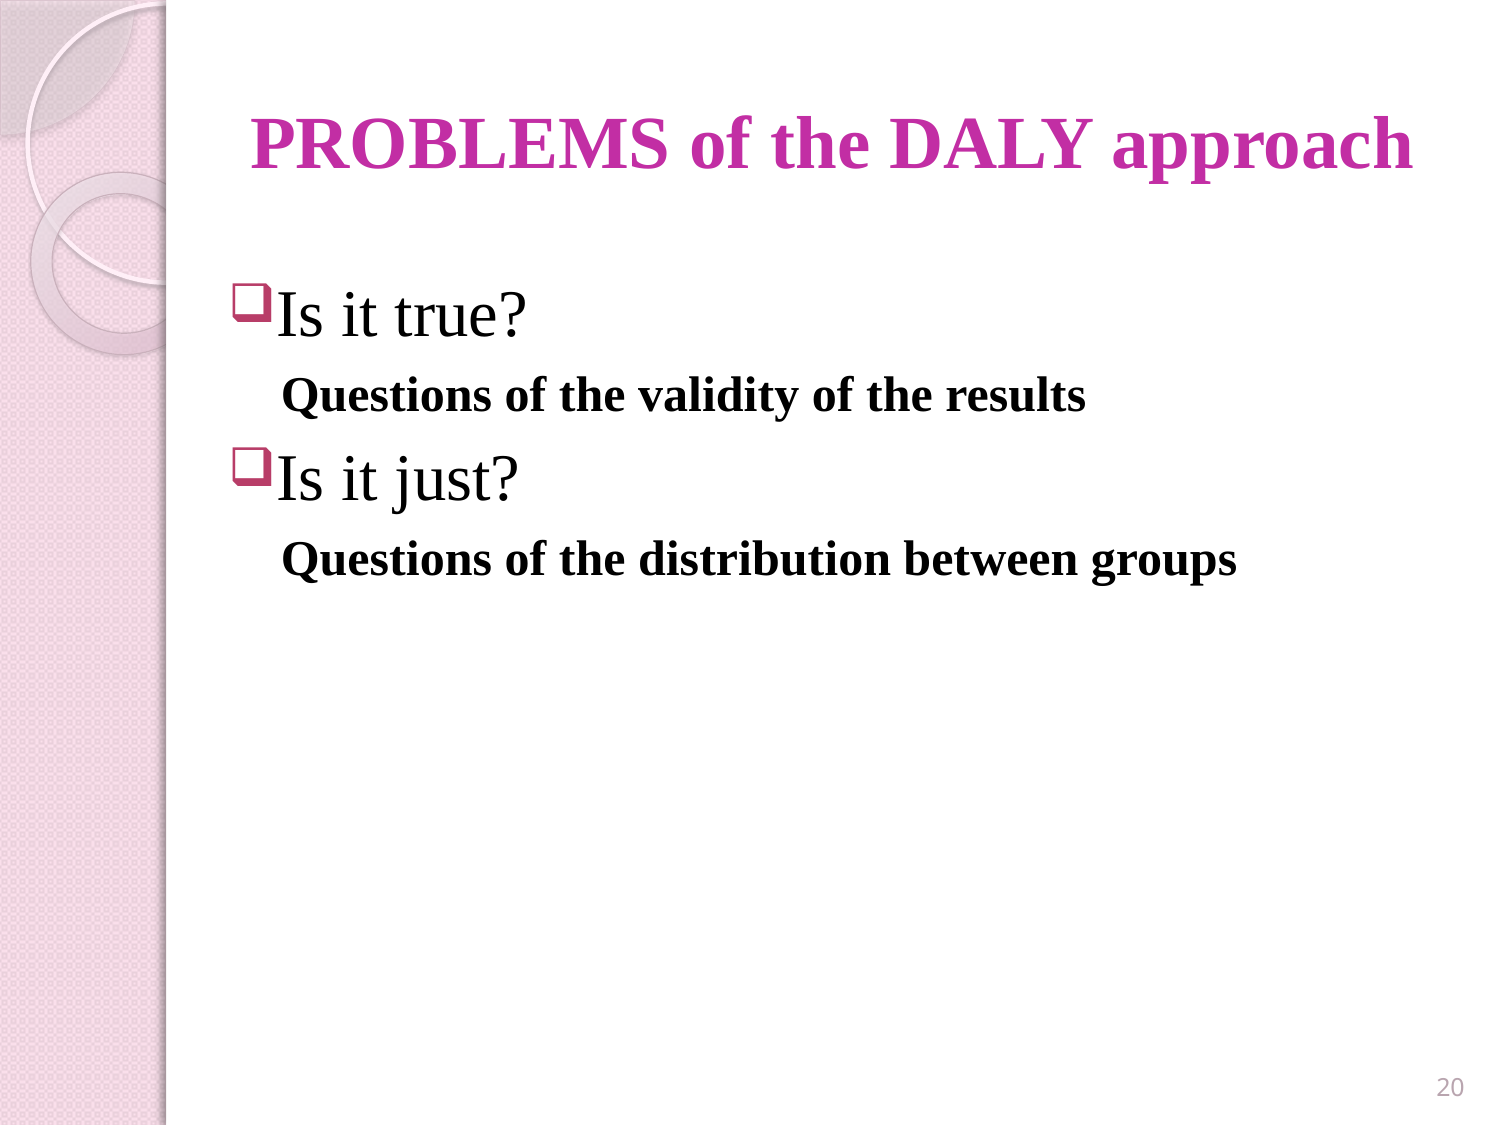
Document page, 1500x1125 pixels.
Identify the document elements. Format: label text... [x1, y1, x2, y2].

list Is it true? Questions of the validity of the results Is it just? Questions of the distribution between groups [200, 262, 1388, 588]
slide_number 20 [1413, 1034, 1488, 1113]
title PROBLEMS of the DALY approach [235, 45, 1466, 233]
